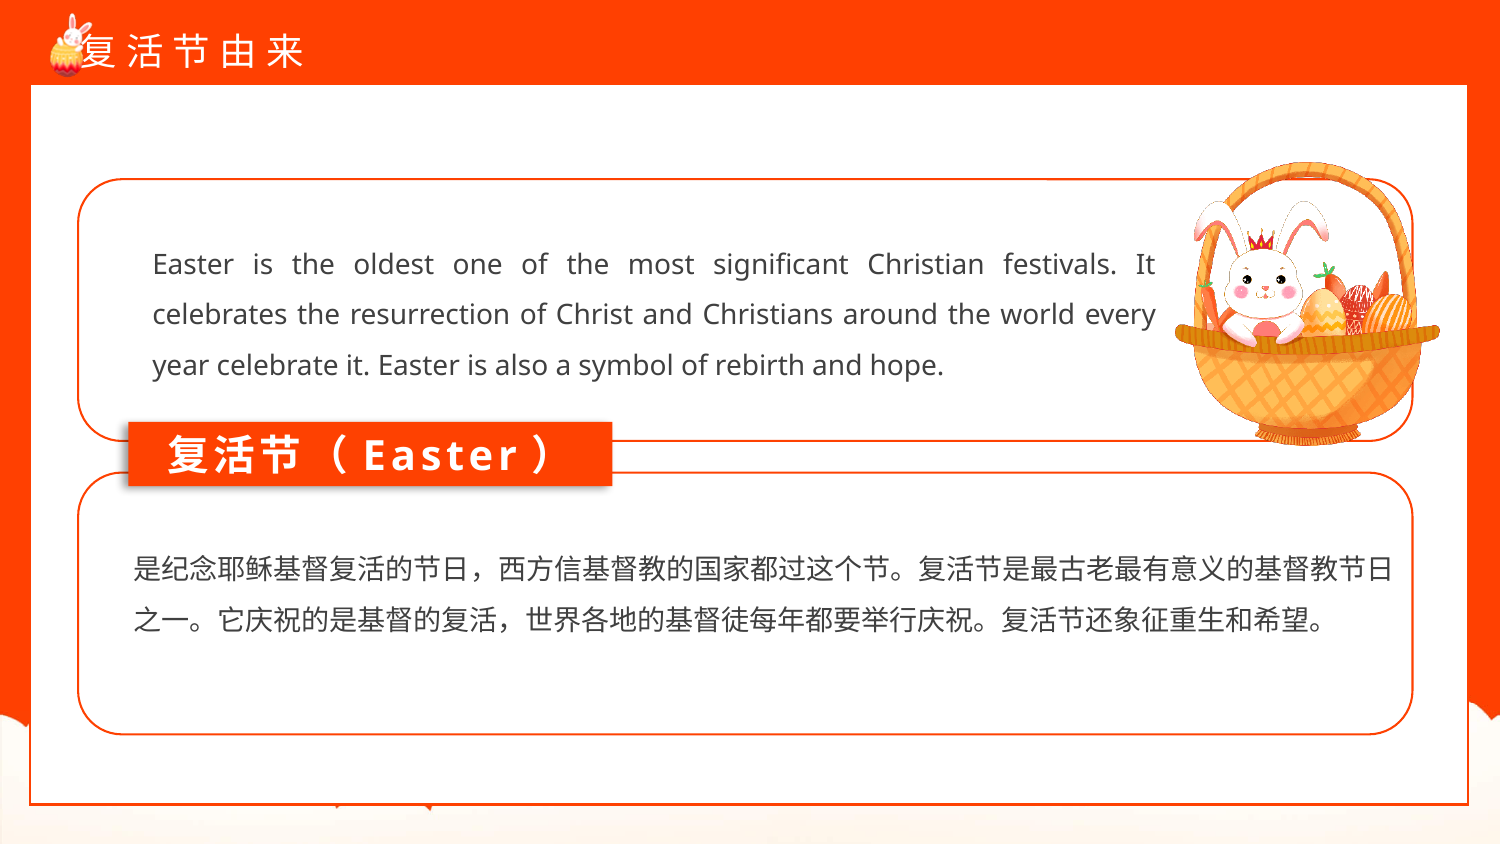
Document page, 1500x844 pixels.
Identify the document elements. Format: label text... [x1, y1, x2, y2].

text_box [77, 178, 1128, 442]
picture [0, 0, 1500, 844]
text_box [77, 471, 1414, 736]
text_box 是纪念耶稣基督复活的节日，西方信基督教的国家都过这个节。复活节是最古老最有意义的基督教节日之一。它庆祝的是基督的复活，世界各地的基督徒每年都要举行庆祝。复活节还象征重生和希望。 [118, 527, 1410, 644]
text_box 复活节（Easter） [127, 421, 613, 487]
